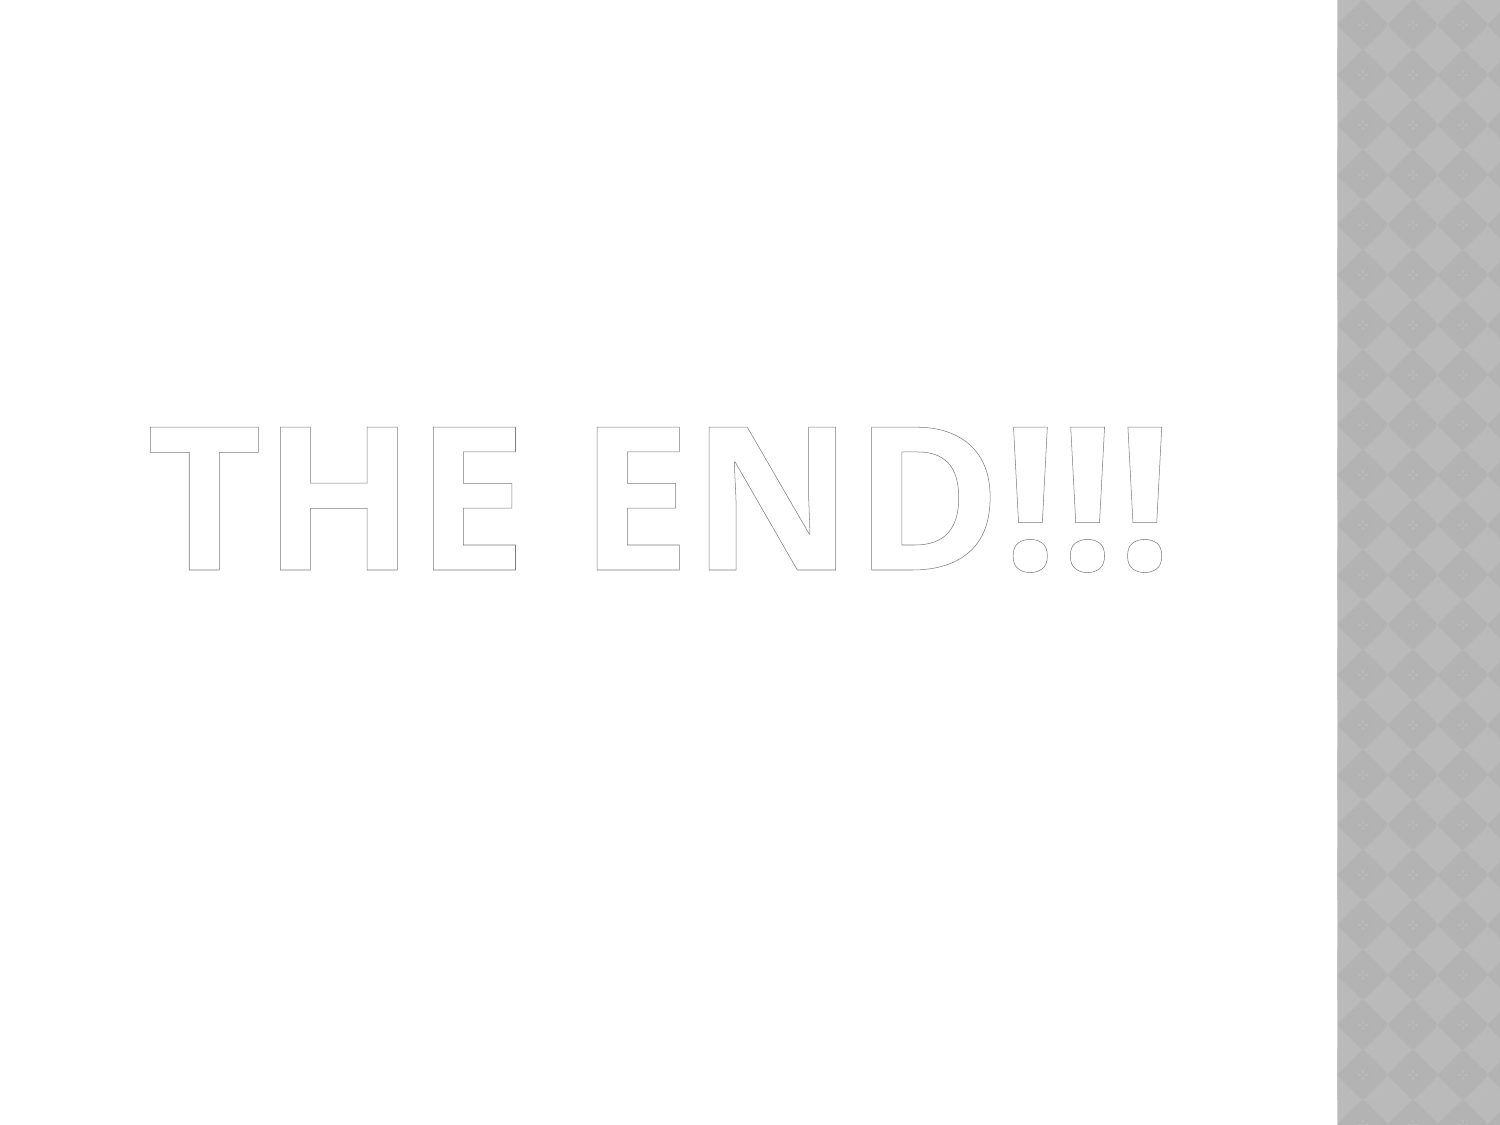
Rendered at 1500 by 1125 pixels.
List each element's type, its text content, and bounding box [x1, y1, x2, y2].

text_box THE END!!! [131, 362, 1189, 618]
